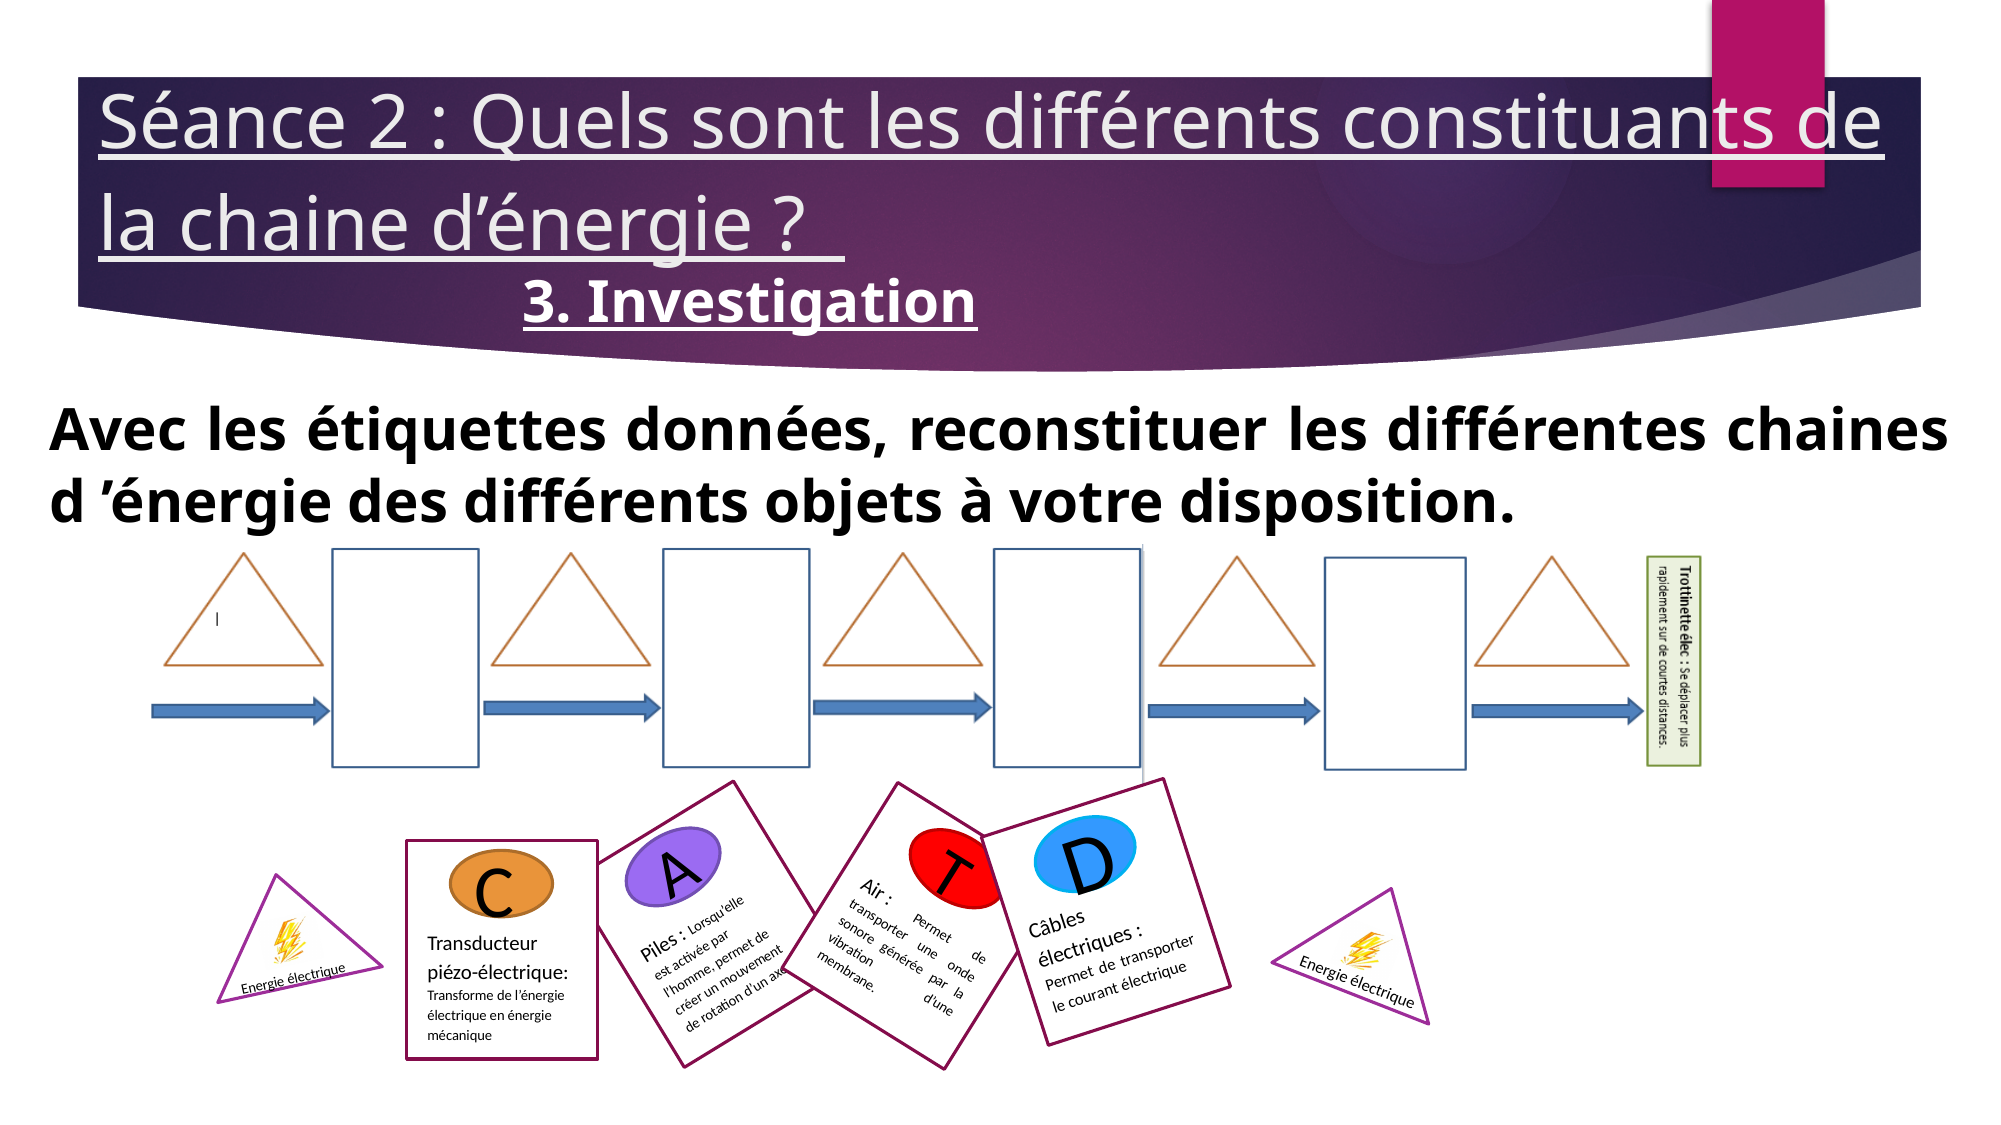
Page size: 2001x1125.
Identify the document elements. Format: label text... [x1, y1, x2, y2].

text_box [135, 544, 1707, 796]
title Séance 2 : Quels sont les différents constituants de la chaine d’énergie ? [83, 30, 1917, 311]
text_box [1286, 885, 1460, 999]
text_box Avec les étiquettes données, reconstituer les différentes chaines d ’énergie des différents objets à votre disposition. [34, 381, 1966, 721]
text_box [203, 872, 378, 987]
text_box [406, 820, 599, 1060]
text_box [608, 798, 801, 1036]
text_box 3. Investigation [507, 256, 1065, 342]
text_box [827, 802, 1020, 1043]
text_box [1006, 782, 1199, 1023]
